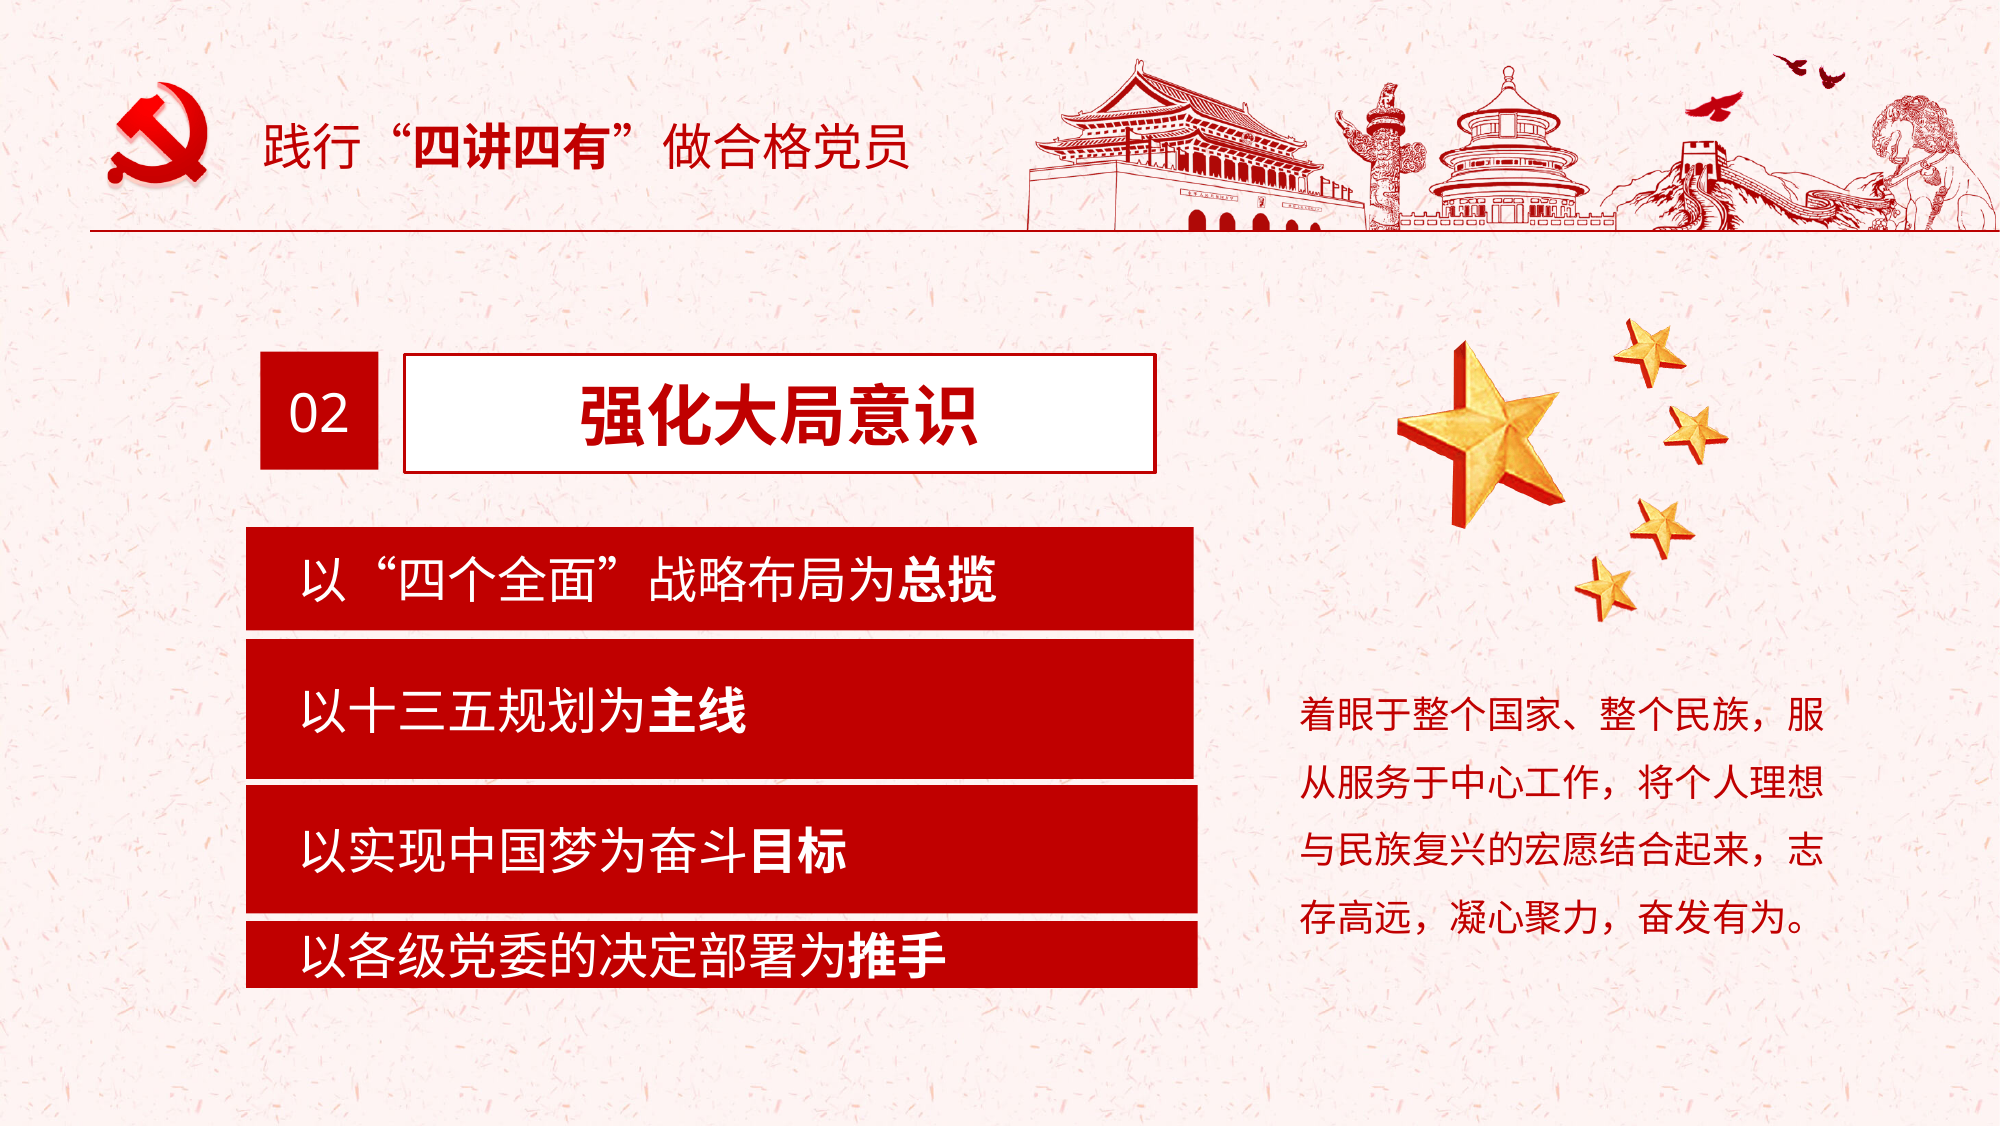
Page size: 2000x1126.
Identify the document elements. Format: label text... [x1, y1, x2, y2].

text_box 以各级党委的决定部署为推手 [244, 919, 1200, 990]
text_box 以实现中国梦为奋斗目标 [244, 783, 1200, 915]
text_box 强化大局意识 [402, 353, 1157, 475]
picture [0, 0, 2000, 1126]
text_box 着眼于整个国家、整个民族，服从服务于中心工作，将个人理想与民族复兴的宏愿结合起来，志存高远，凝心聚力，奋发有为。 [1284, 678, 1851, 929]
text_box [260, 351, 379, 470]
text_box 以“四个全面”战略布局为总揽 [244, 525, 1196, 633]
list 践行“四讲四有”做合格党员 [247, 78, 1035, 173]
text_box 以十三五规划为主线 [244, 637, 1196, 781]
